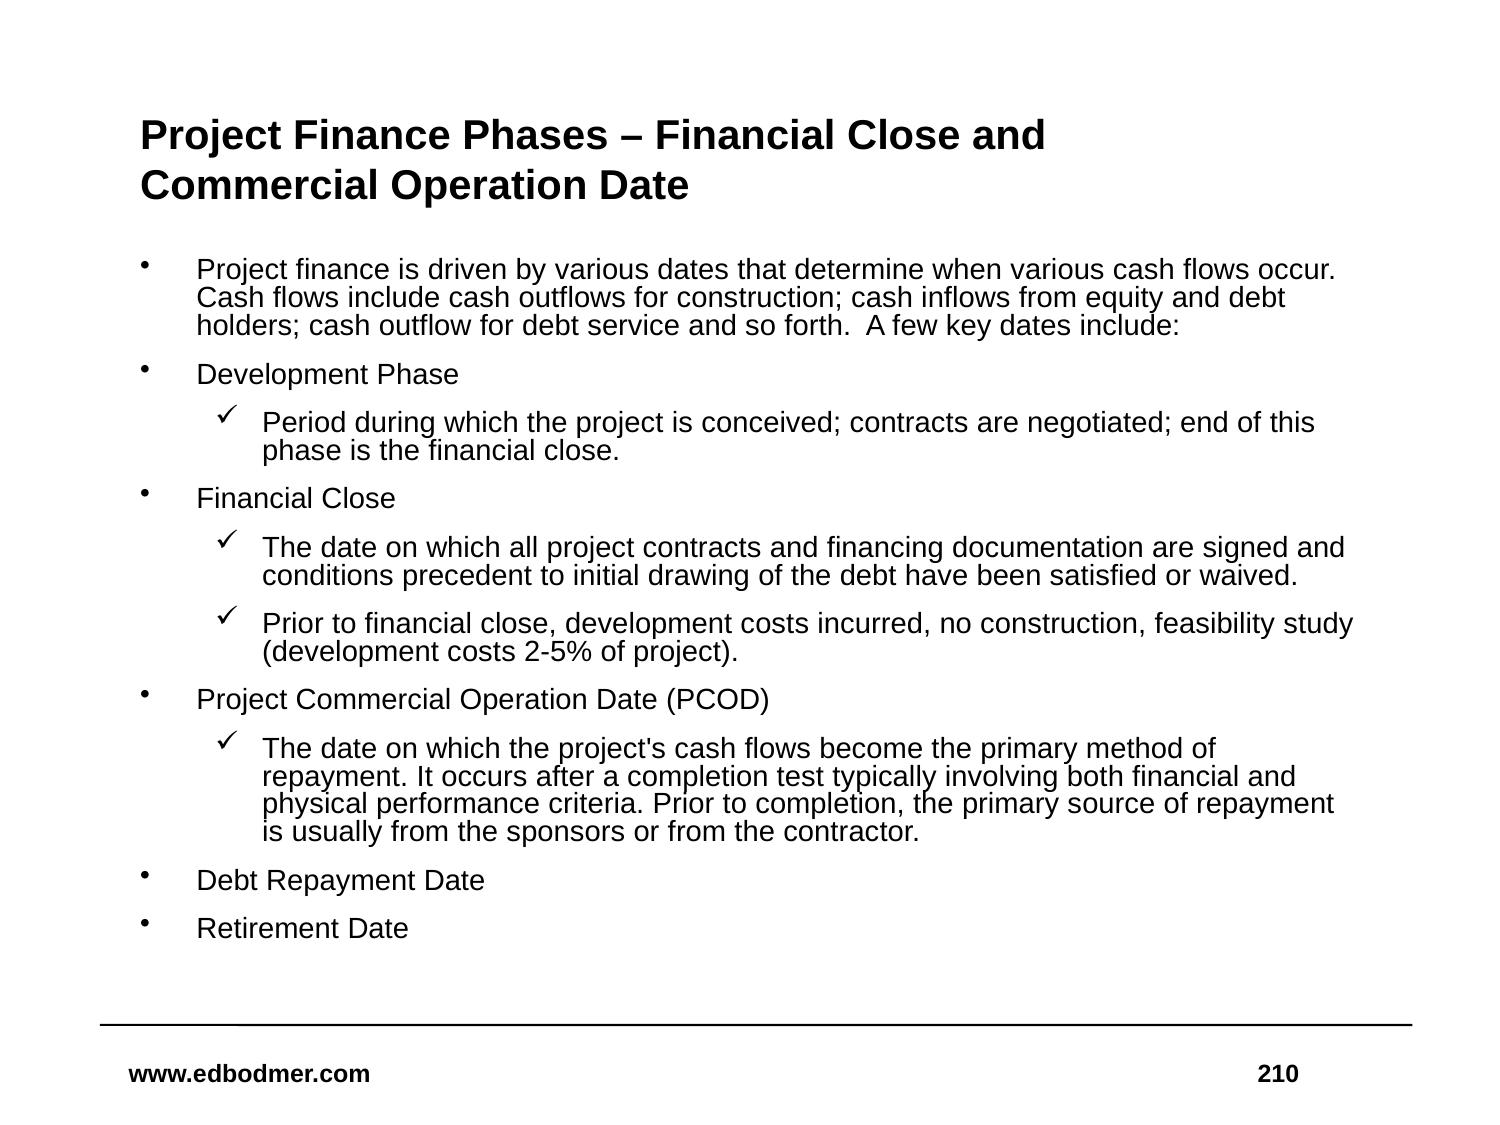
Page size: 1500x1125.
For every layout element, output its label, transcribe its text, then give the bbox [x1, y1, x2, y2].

list Project finance is driven by various dates that determine when various cash flows occur. Cash flows include cash outflows for construction; cash inflows from equity and debt holders; cash outflow for debt service and so forth. A few key dates include: Development Phase Period during which the project is conceived; contracts are negotiated; end of this phase is the financial close. Financial Close The date on which all project contracts and financing documentation are signed and conditions precedent to initial drawing of the debt have been satisfied or waived. Prior to financial close, development costs incurred, no construction, feasibility study (development costs 2-5% of project). Project Commercial Operation Date (PCOD) The date on which the project's cash flows become the primary method of repayment. It occurs after a completion test typically involving both financial and physical performance criteria. Prior to completion, the primary source of repayment is usually from the sponsors or from the contractor. Debt Repayment Date Retirement Date [125, 249, 1375, 1000]
title Project Finance Phases – Financial Close and Commercial Operation Date [125, 99, 1288, 225]
